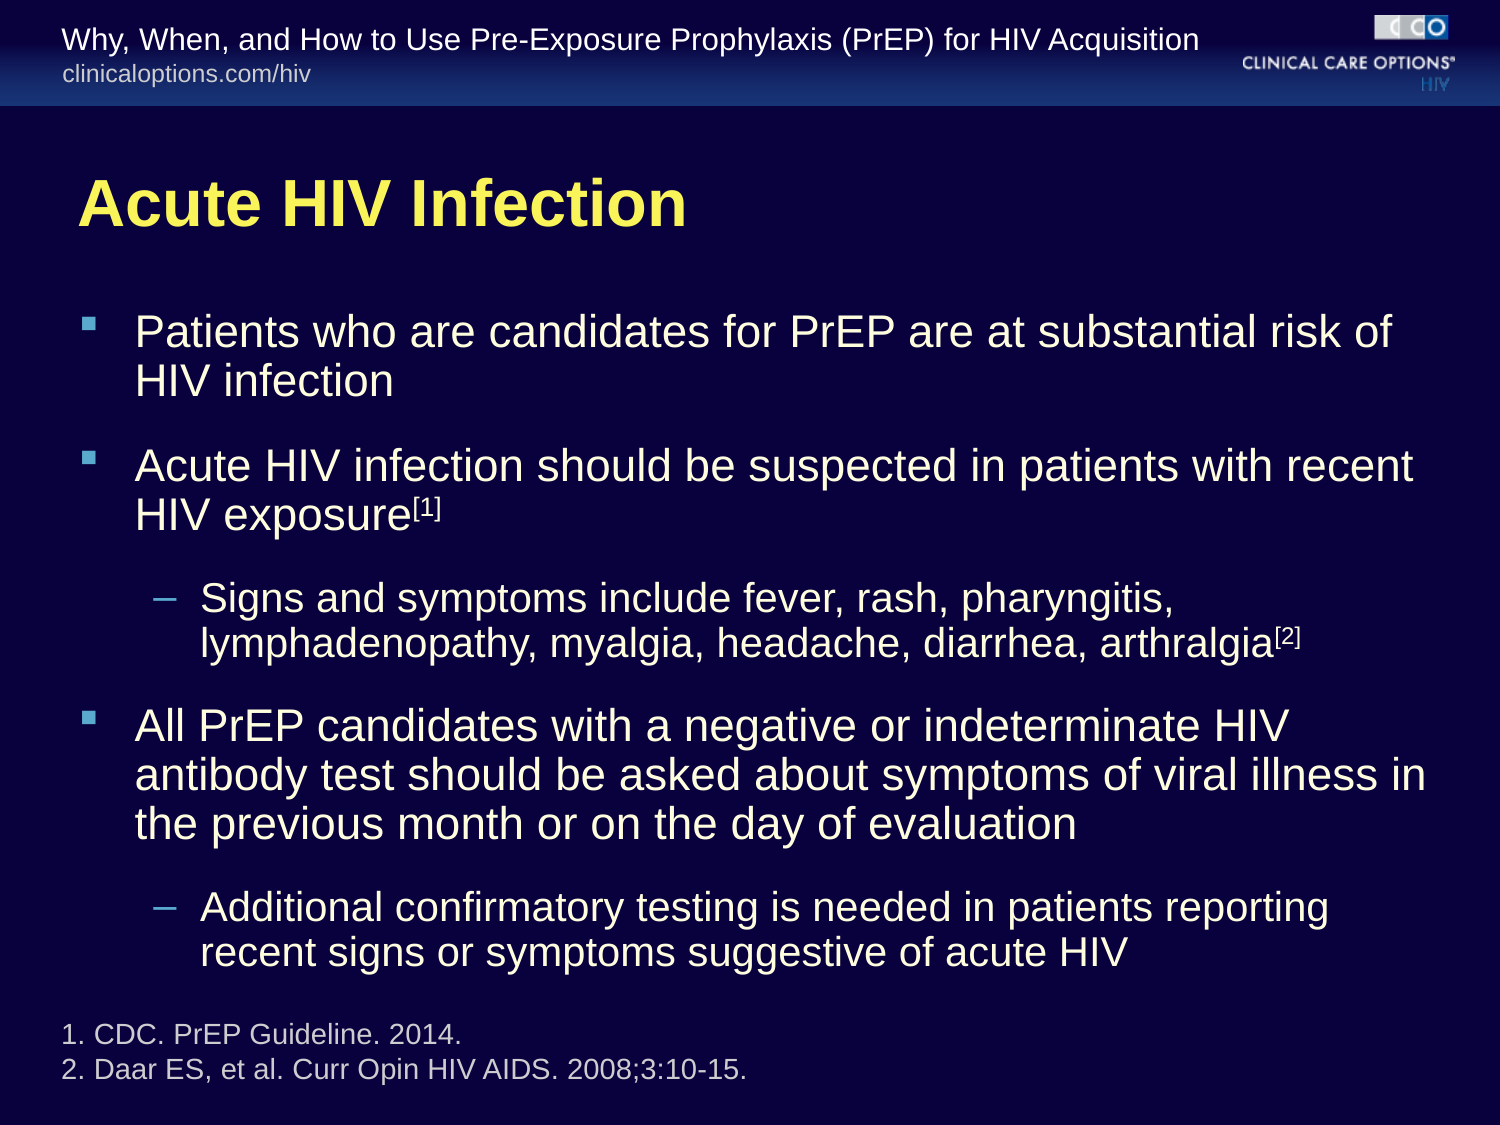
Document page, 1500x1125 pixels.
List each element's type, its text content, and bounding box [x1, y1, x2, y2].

text_box 1. CDC. PrEP Guideline. 2014. 2. Daar ES, et al. Curr Opin HIV AIDS. 2008;3:10-15. [46, 1008, 1452, 1093]
title Acute HIV Infection [62, 109, 1452, 291]
picture [1243, 15, 1455, 91]
list Patients who are candidates for PrEP are at substantial risk of HIV infection Acute HIV infection should be suspected in patients with recent HIV exposure[1] Signs and symptoms include fever, rash, pharyngitis, lymphadenopathy, myalgia, headache, diarrhea, arthralgia[2] All PrEP candidates with a negative or indeterminate HIV antibody test should be asked about symptoms of viral illness in the previous month or on the day of evaluation Additional confirmatory testing is needed in patients reporting recent signs or symptoms suggestive of acute HIV [63, 299, 1451, 1008]
